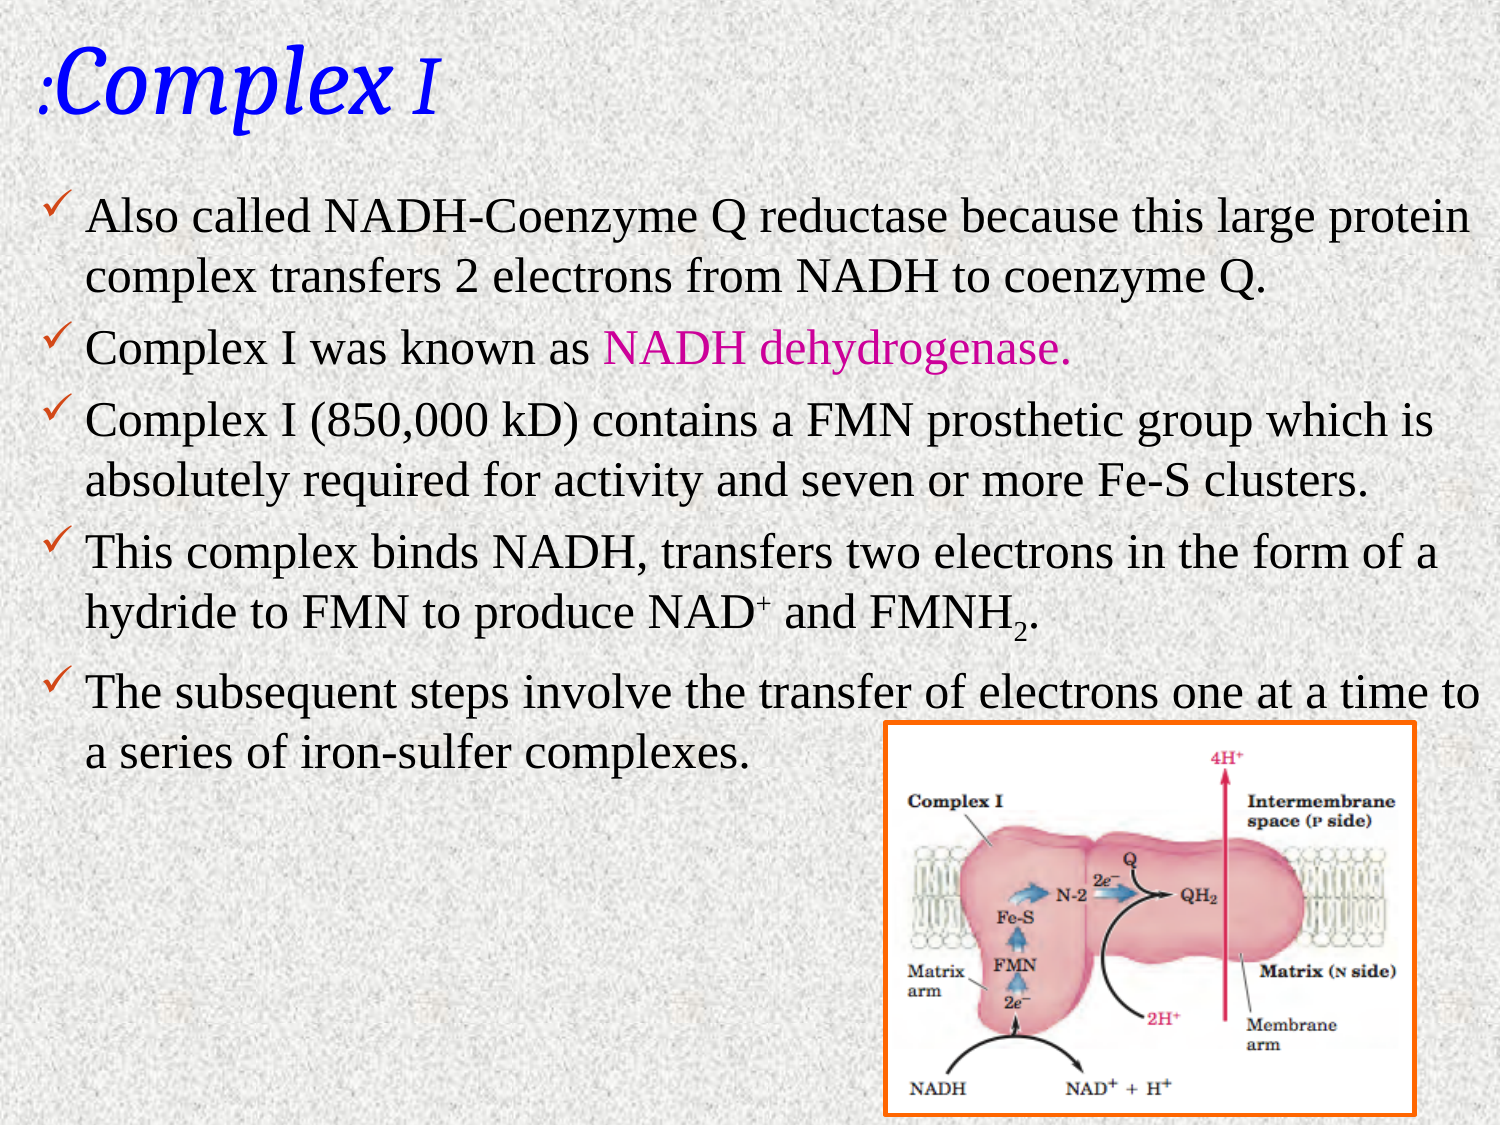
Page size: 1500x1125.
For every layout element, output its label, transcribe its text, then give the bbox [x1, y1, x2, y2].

list Also called NADH-Coenzyme Q reductase because this large protein complex transfers 2 electrons from NADH to coenzyme Q. Complex I was known as NADH dehydrogenase. Complex I (850,000 kD) contains a FMN prosthetic group which is absolutely required for activity and seven or more Fe-S clusters. This complex binds NADH, transfers two electrons in the form of a hydride to FMN to produce NAD+ and FMNH2. The subsequent steps involve the transfer of electrons one at a time to a series of iron-sulfer complexes. [24, 174, 1500, 925]
picture [887, 724, 1413, 1113]
title Complex I: [24, 0, 1300, 150]
picture [0, 0, 1500, 1125]
